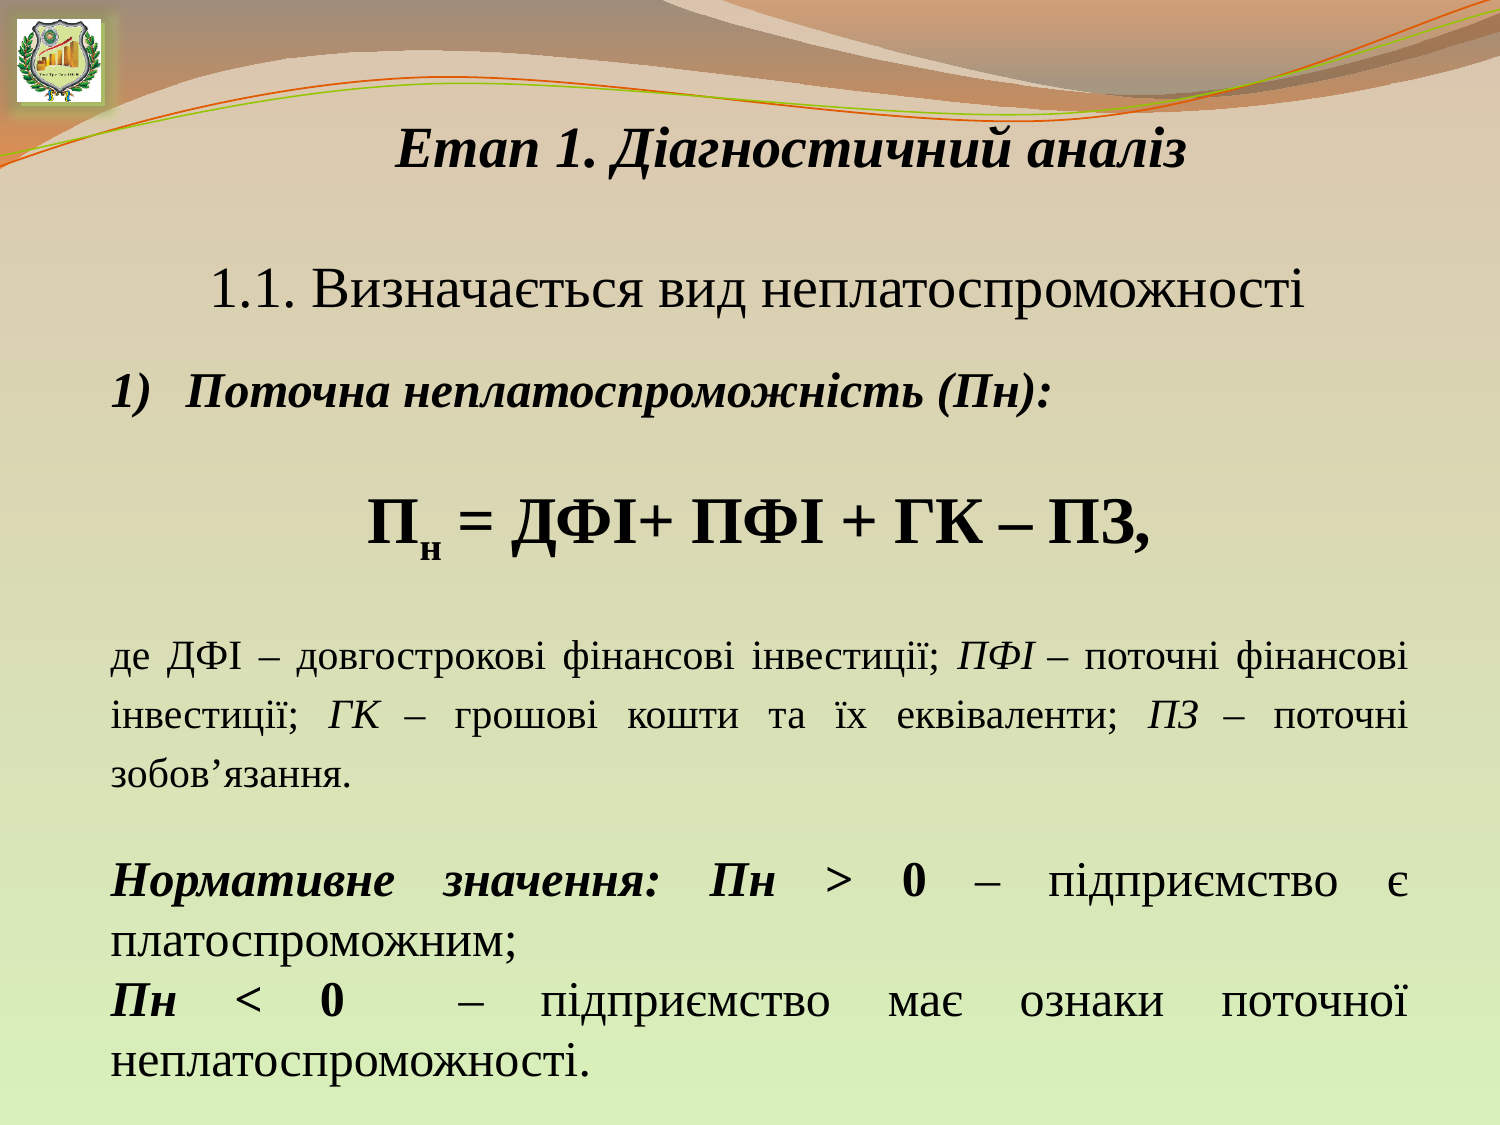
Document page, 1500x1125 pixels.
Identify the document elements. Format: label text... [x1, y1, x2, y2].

text_box Поточна неплатоспроможність (Пн): Пн = ДФІ+ ПФІ + ГК – ПЗ, де ДФІ – довгострокові фінансові інвестиції; ПФІ – поточні фінансові інвестиції; ГК – грошові кошти та їх еквіваленти; ПЗ – поточні зобов’язання. Нормативне значення: Пн > 0 – підприємство є платоспроможним; Пн < 0 – підприємство має ознаки поточної неплатоспроможності. [95, 349, 1424, 1094]
picture [17, 18, 101, 102]
text_box Етап 1. Діагностичний аналіз 1.1. Визначається вид неплатоспроможності [194, 101, 1388, 327]
